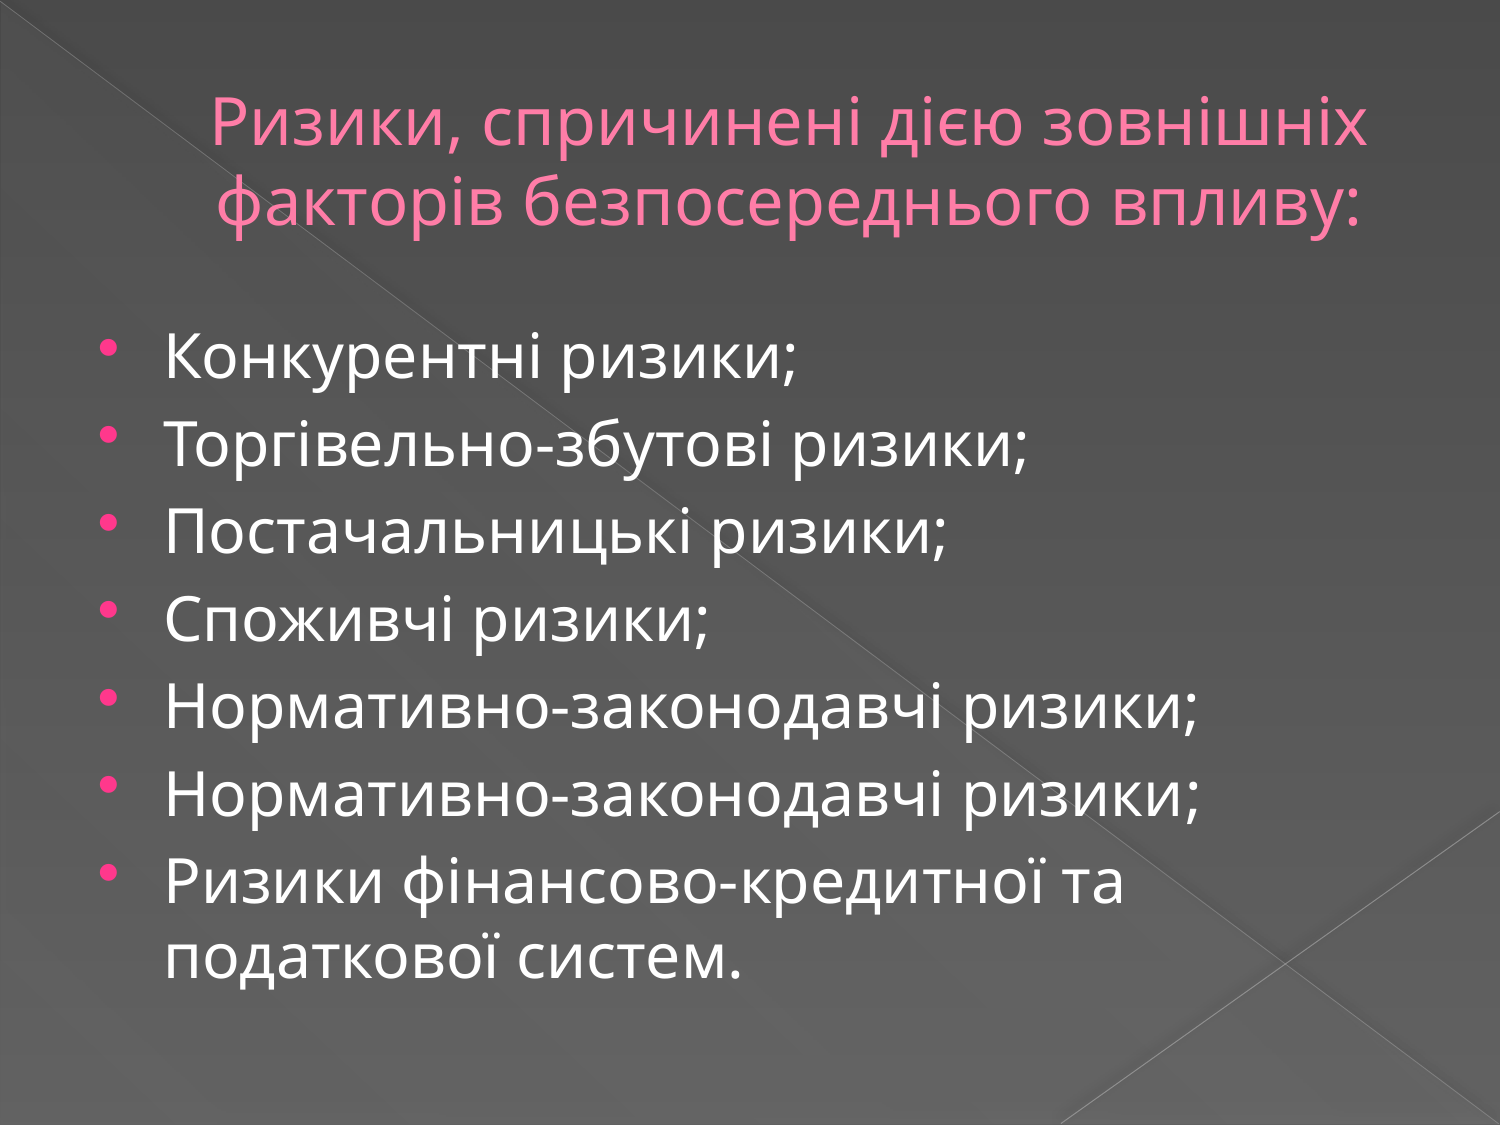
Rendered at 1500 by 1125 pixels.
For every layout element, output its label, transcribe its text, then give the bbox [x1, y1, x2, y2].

list Конкурентні ризики; Торгівельно-збутові ризики; Постачальницькі ризики; Споживчі ризики; Нормативно-законодавчі ризики; Нормативно-законодавчі ризики; Ризики фінансово-кредитної та податкової систем. [75, 308, 1425, 1059]
title Ризики, спричинені дією зовнішніх факторів безпосереднього впливу: [0, 43, 1500, 274]
